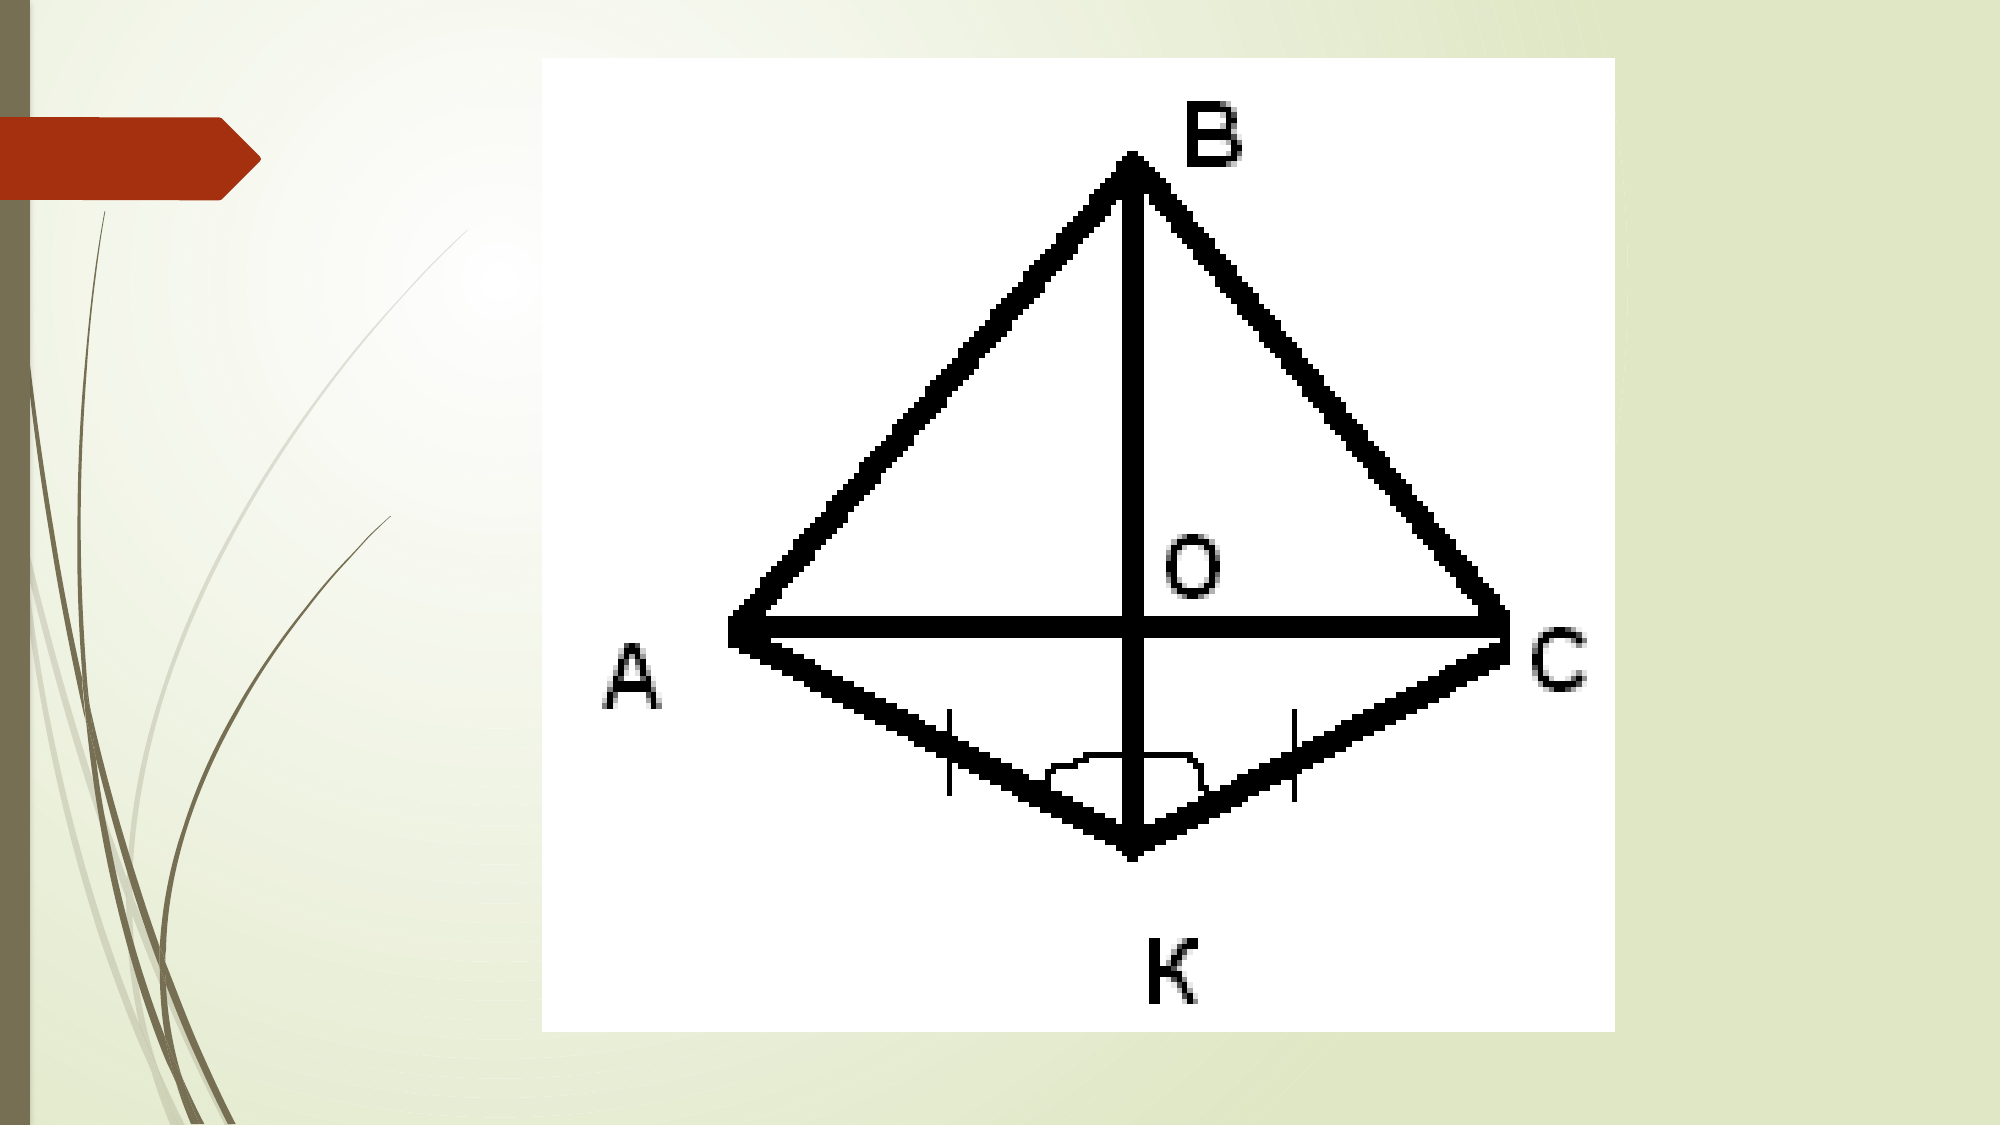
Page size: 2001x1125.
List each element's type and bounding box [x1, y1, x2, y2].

picture [542, 58, 1615, 1032]
